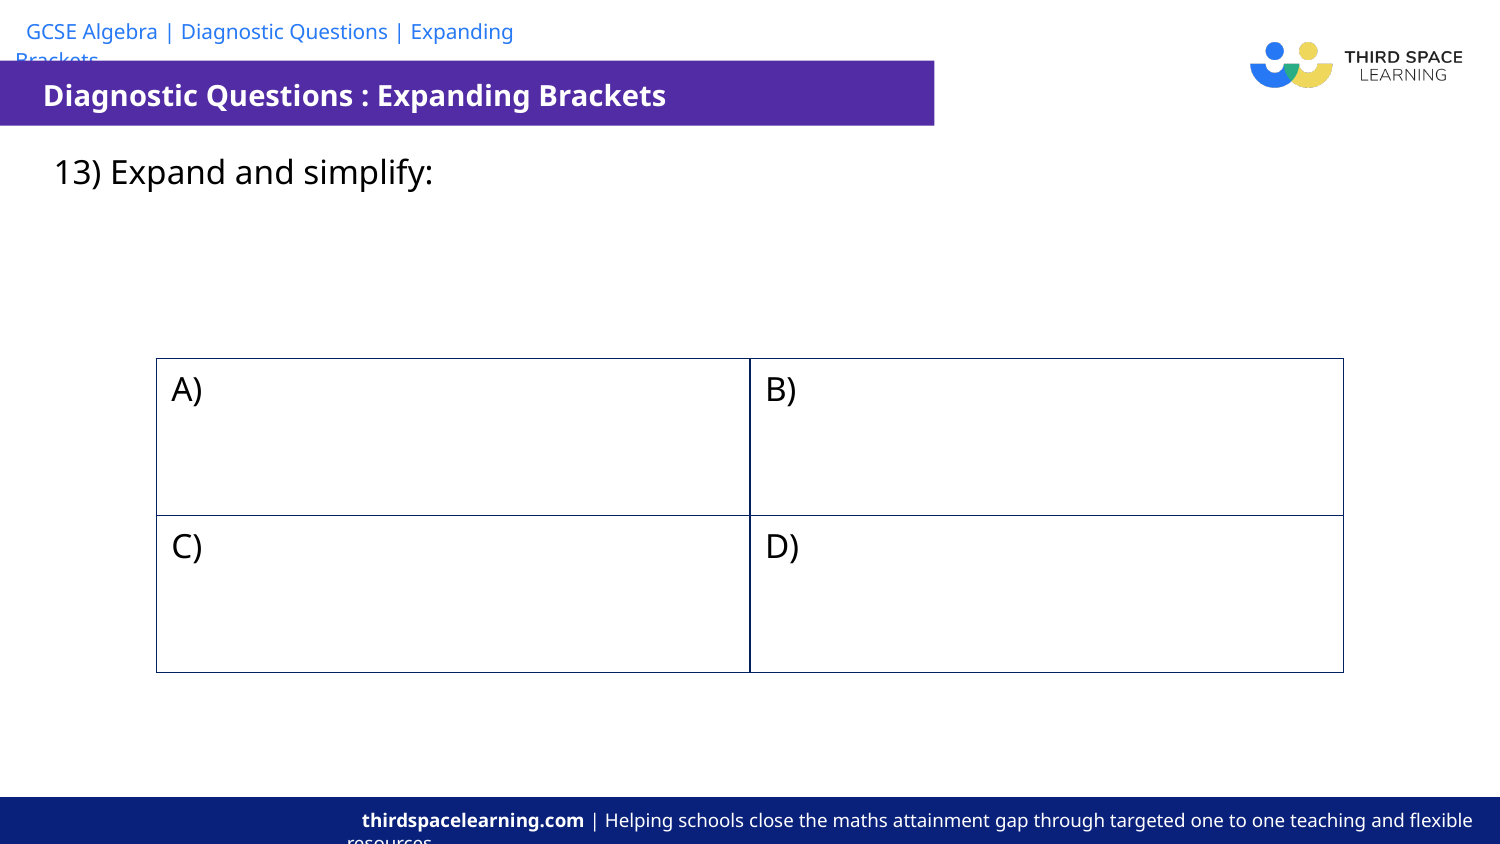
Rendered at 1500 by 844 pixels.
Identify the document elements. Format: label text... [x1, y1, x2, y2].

text_box Diagnostic Questions : Expanding Brackets [27, 61, 778, 127]
picture [1250, 33, 1465, 99]
